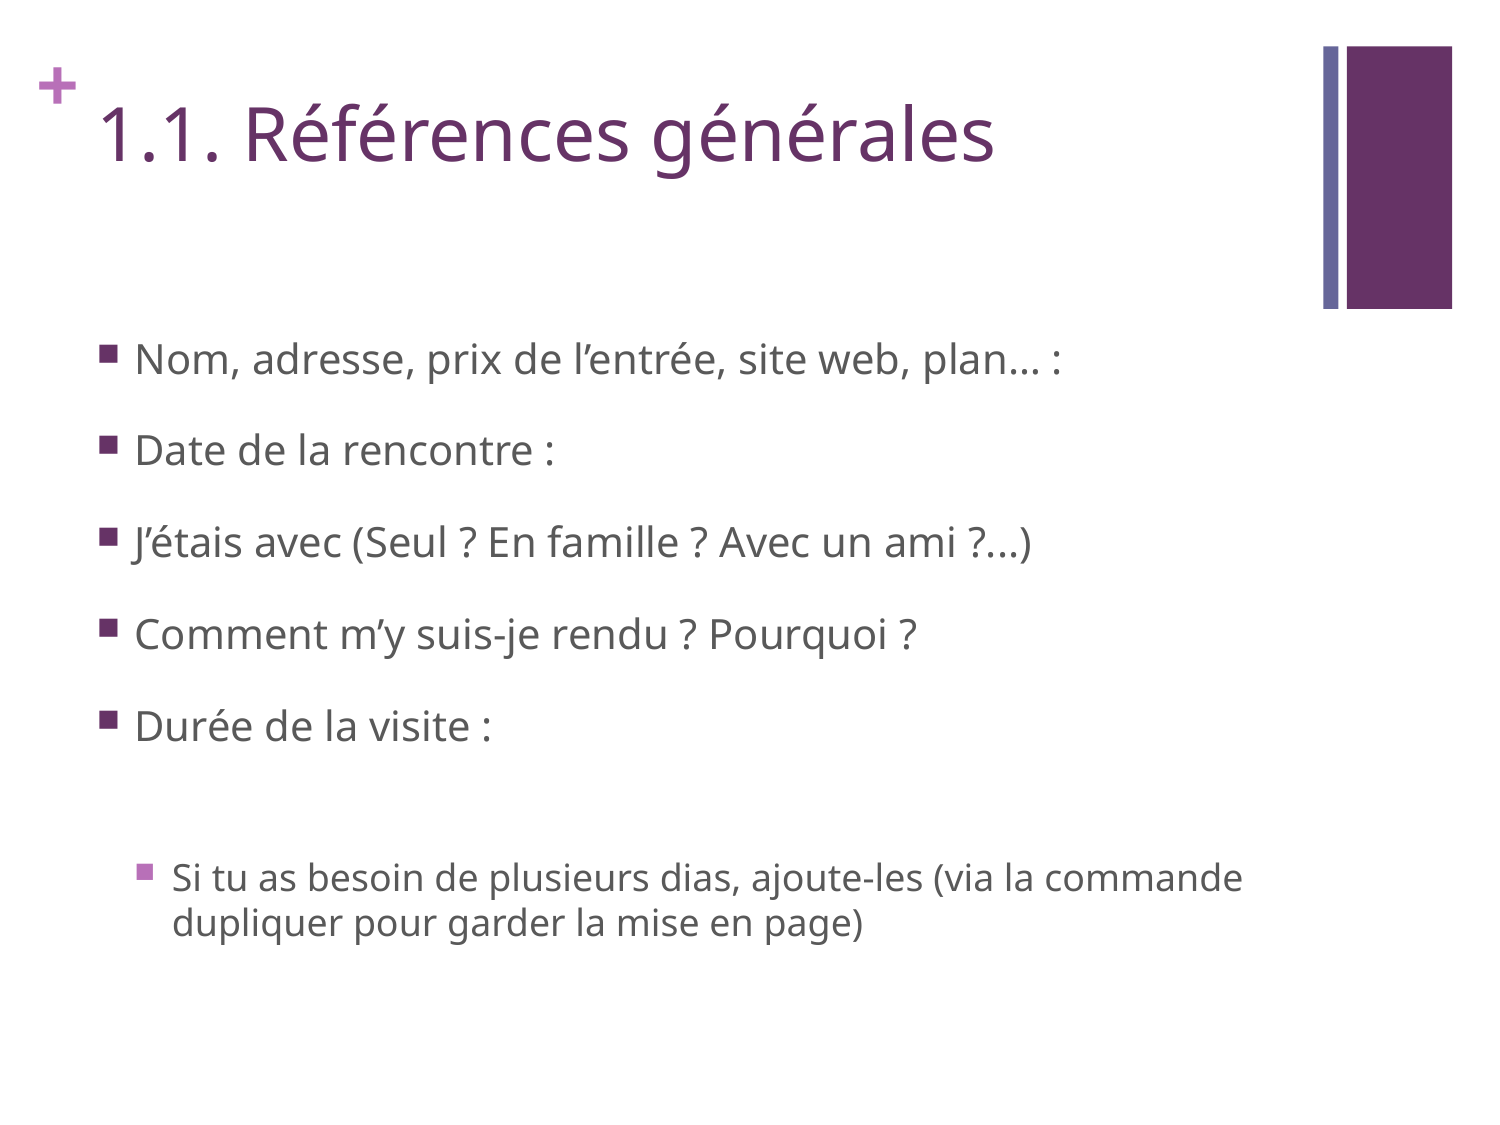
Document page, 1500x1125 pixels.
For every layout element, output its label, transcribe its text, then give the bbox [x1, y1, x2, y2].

list Nom, adresse, prix de l’entrée, site web, plan… : Date de la rencontre : J’étais avec (Seul ? En famille ? Avec un ami ?...) Comment m’y suis-je rendu ? Pourquoi ? Durée de la visite : Si tu as besoin de plusieurs dias, ajoute-les (via la commande dupliquer pour garder la mise en page) [81, 324, 1322, 1005]
title 1.1. Références générales [81, 79, 1322, 263]
